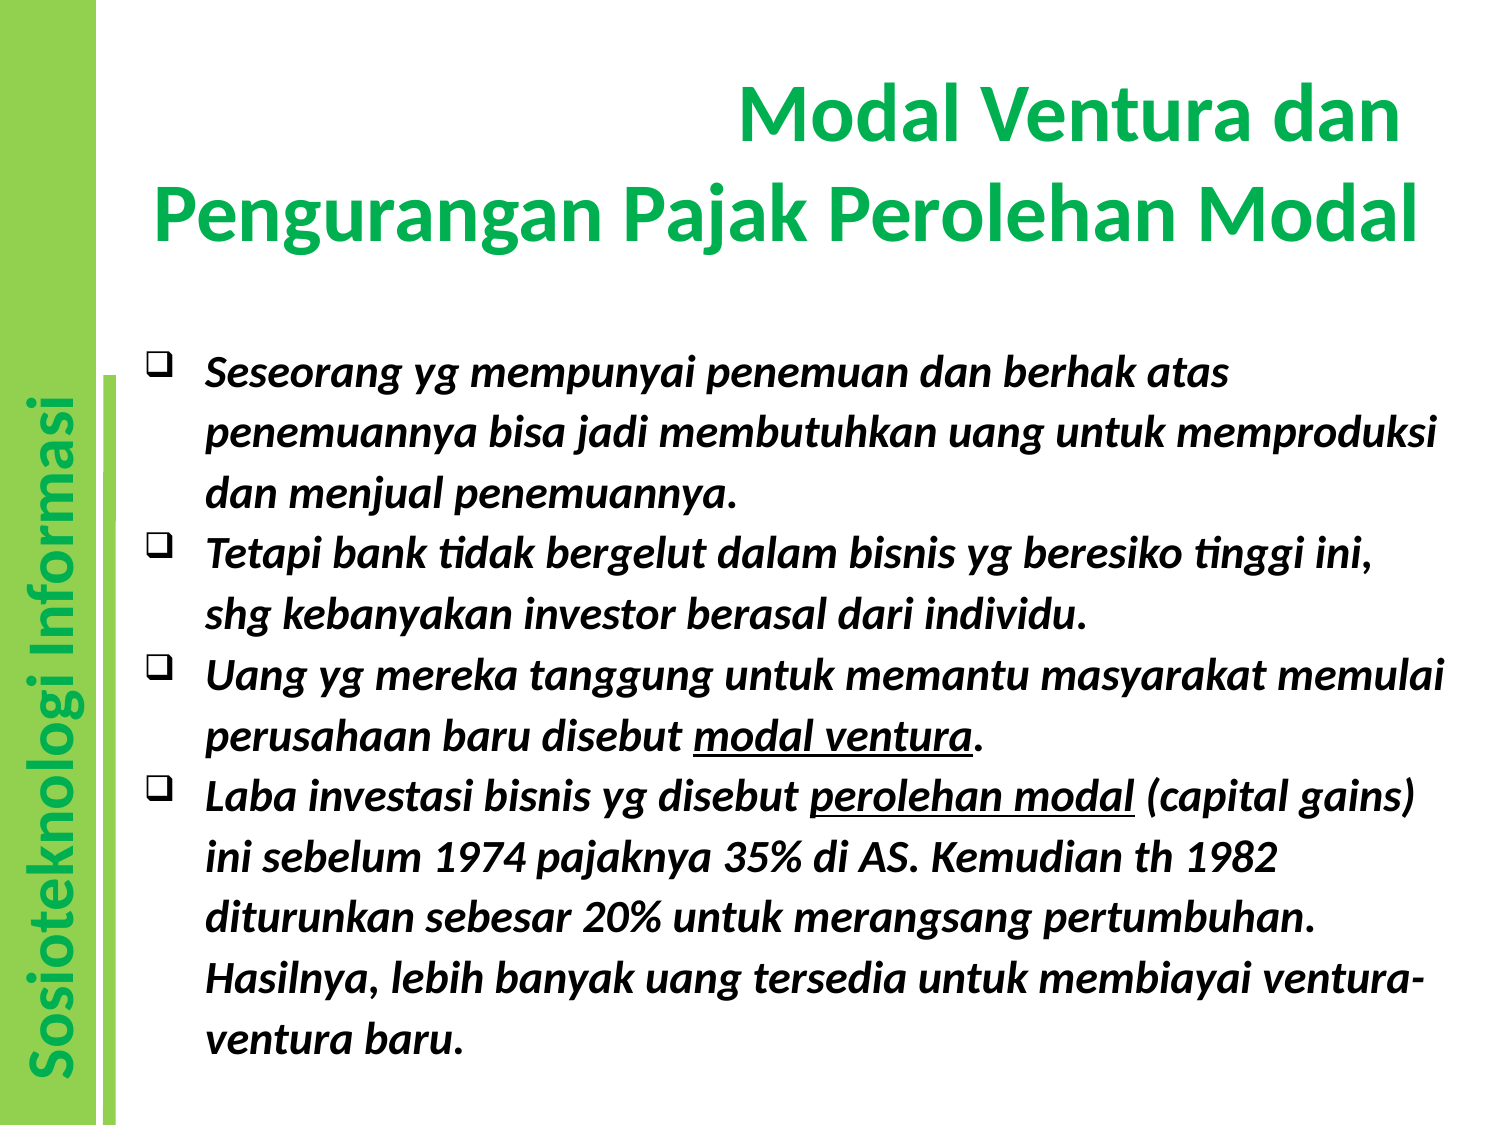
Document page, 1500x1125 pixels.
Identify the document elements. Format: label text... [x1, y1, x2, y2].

title Modal Ventura dan Pengurangan Pajak Perolehan Modal [93, 58, 1437, 258]
text_box Seseorang yg mempunyai penemuan dan berhak atas penemuannya bisa jadi membutuhkan uang untuk memproduksi dan menjual penemuannya. Tetapi bank tidak bergelut dalam bisnis yg beresiko tinggi ini, shg kebanyakan investor berasal dari individu. Uang yg mereka tanggung untuk memantu masyarakat memulai perusahaan baru disebut modal ventura. Laba investasi bisnis yg disebut perolehan modal (capital gains) ini sebelum 1974 pajaknya 35% di AS. Kemudian th 1982 diturunkan sebesar 20% untuk merangsang pertumbuhan. Hasilnya, lebih banyak uang tersedia untuk membiayai ventura-ventura baru. [128, 328, 1465, 1078]
